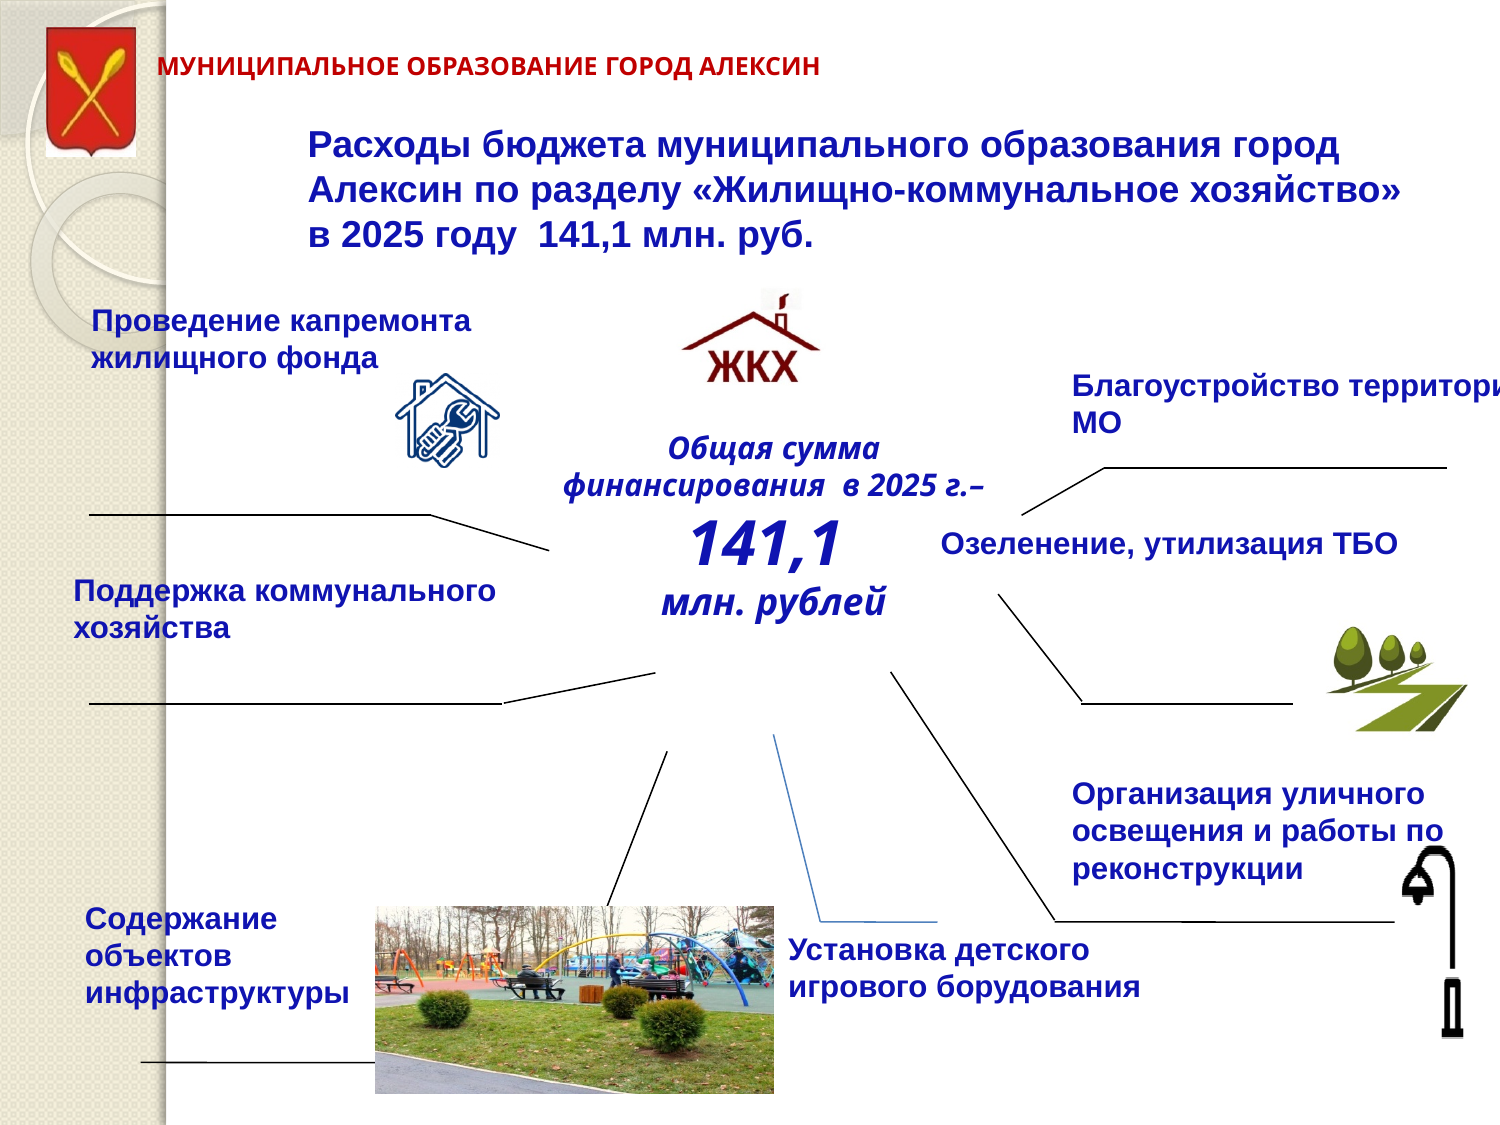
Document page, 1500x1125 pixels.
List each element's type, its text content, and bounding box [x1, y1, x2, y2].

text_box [1021, 467, 1105, 516]
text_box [503, 672, 656, 704]
text_box Общая сумма финансирования в 2025 г.– 141,1 млн. рублей [537, 420, 1010, 631]
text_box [997, 593, 1083, 702]
picture [1366, 827, 1500, 1058]
text_box Благоустройство территории МО [1057, 357, 1500, 448]
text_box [548, 751, 668, 903]
picture [46, 26, 136, 157]
text_box МУНИЦИПАЛЬНОЕ ОБРАЗОВАНИЕ ГОРОД АЛЕКСИН [143, 42, 1400, 88]
text_box Содержание объектов инфраструктуры [70, 890, 399, 1018]
text_box Проведение капремонта жилищного фонда [76, 292, 504, 383]
text_box Озеленение, утилизация ТБО [925, 515, 1500, 568]
text_box Установка детского игрового борудования [781, 921, 1172, 1012]
picture [666, 280, 845, 422]
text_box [702, 804, 891, 852]
picture [374, 905, 774, 1094]
picture [1292, 609, 1500, 757]
text_box Поддержка коммунального хозяйства [58, 562, 520, 653]
title Расходы бюджета муниципального образования город Алексин по разделу «Жилищно-коммунальное хозяйство» в 2025 году 141,1 млн. руб. [292, 93, 1442, 282]
text_box Организация уличного освещения и работы по реконструкции [1062, 765, 1483, 893]
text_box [890, 671, 1055, 921]
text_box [430, 514, 550, 551]
picture [395, 373, 500, 469]
